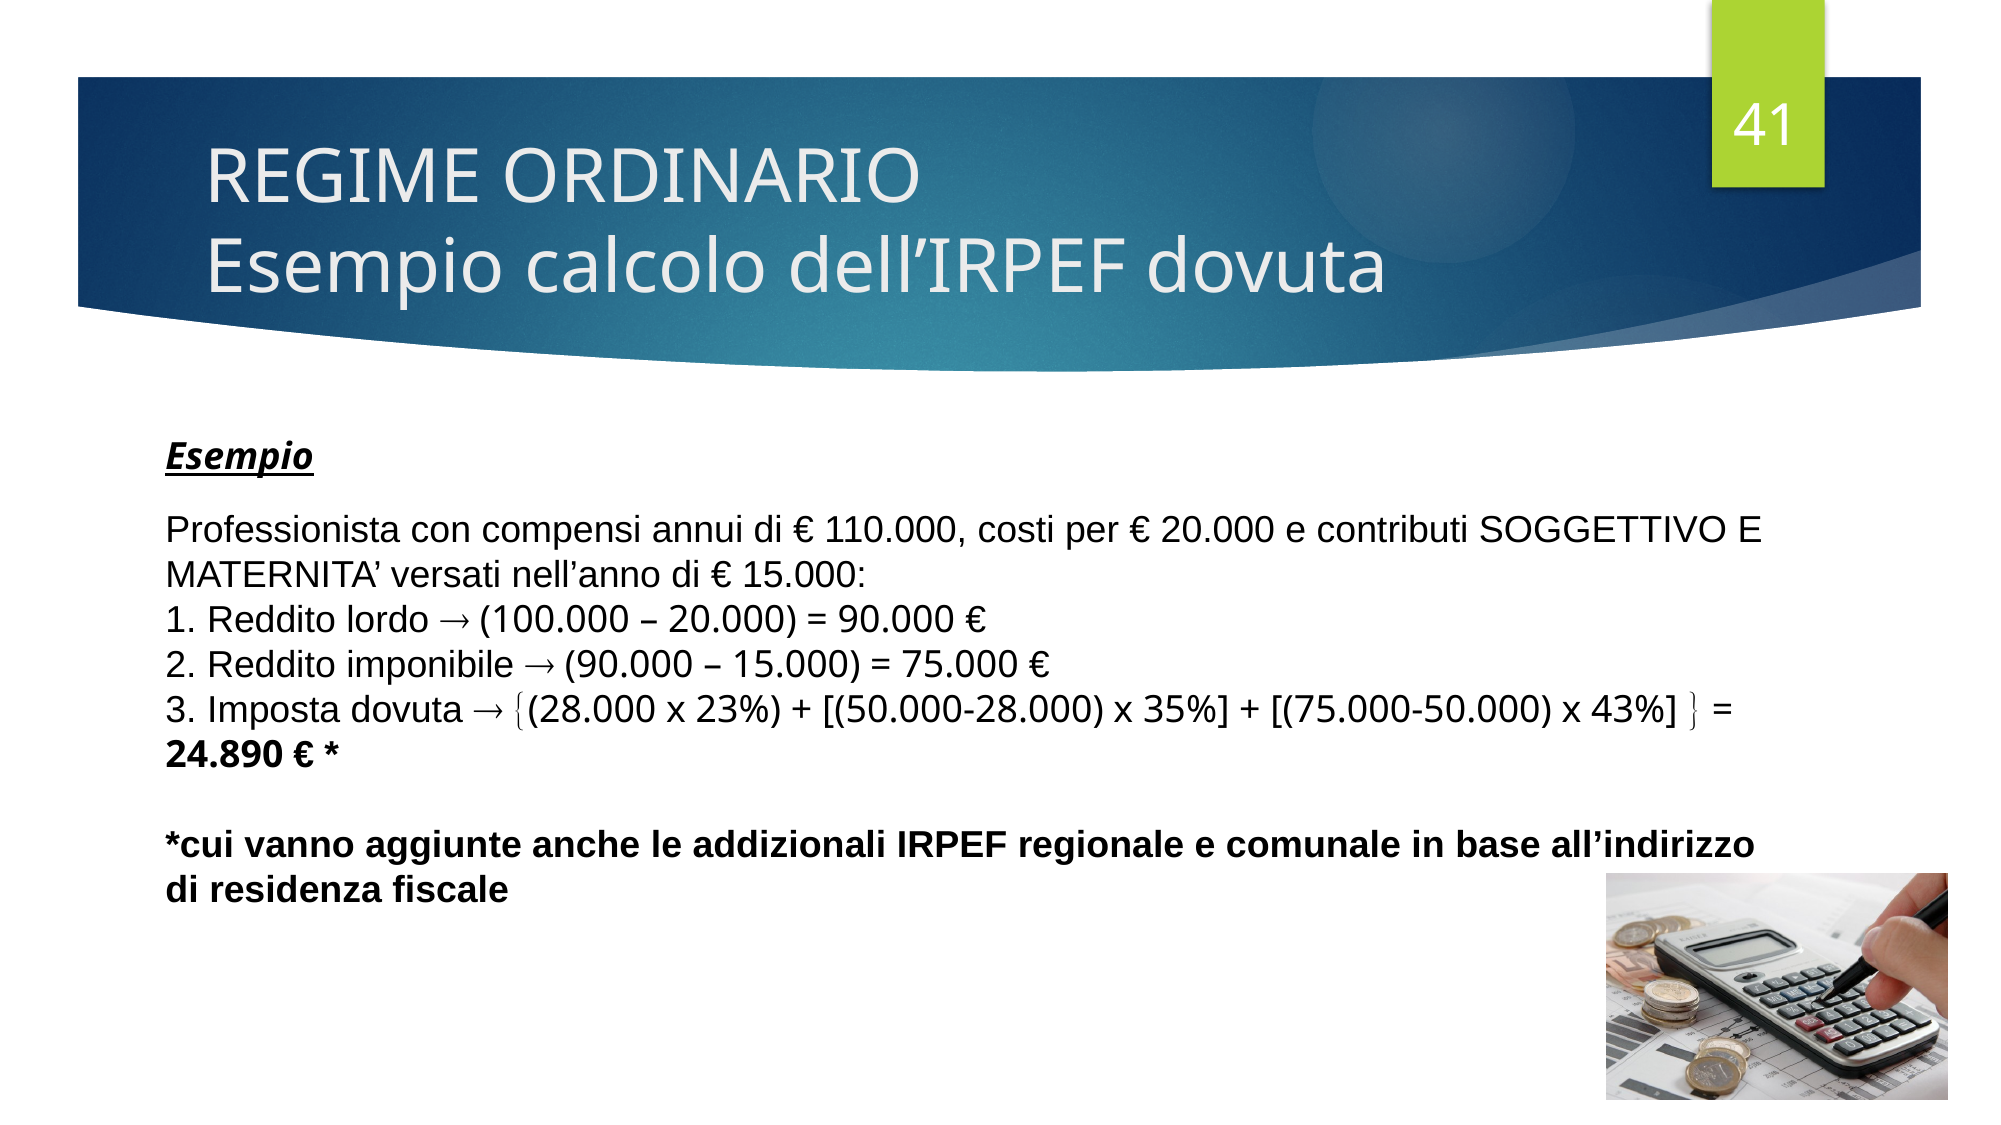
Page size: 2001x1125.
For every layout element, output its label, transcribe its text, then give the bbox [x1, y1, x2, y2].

list Esempio Professionista con compensi annui di € 110.000, costi per € 20.000 e contributi SOGGETTIVO E MATERNITA’ versati nell’anno di € 15.000: 1. Reddito lordo ® (100.000 – 20.000) = 90.000 € 2. Reddito imponibile ® (90.000 – 15.000) = 75.000 € 3. Imposta dovuta ® {(28.000 x 23%) + [(50.000-28.000) x 35%] + [(75.000-50.000) x 43%] } = 24.890 € * *cui vanno aggiunte anche le addizionali IRPEF regionale e comunale in base all’indirizzo di residenza fiscale [150, 379, 1797, 992]
title REGIME ORDINARIO Esempio calcolo dell’IRPEF dovuta [189, 159, 1627, 276]
picture [1606, 872, 1948, 1101]
slide_number 41 [1698, 48, 1836, 175]
